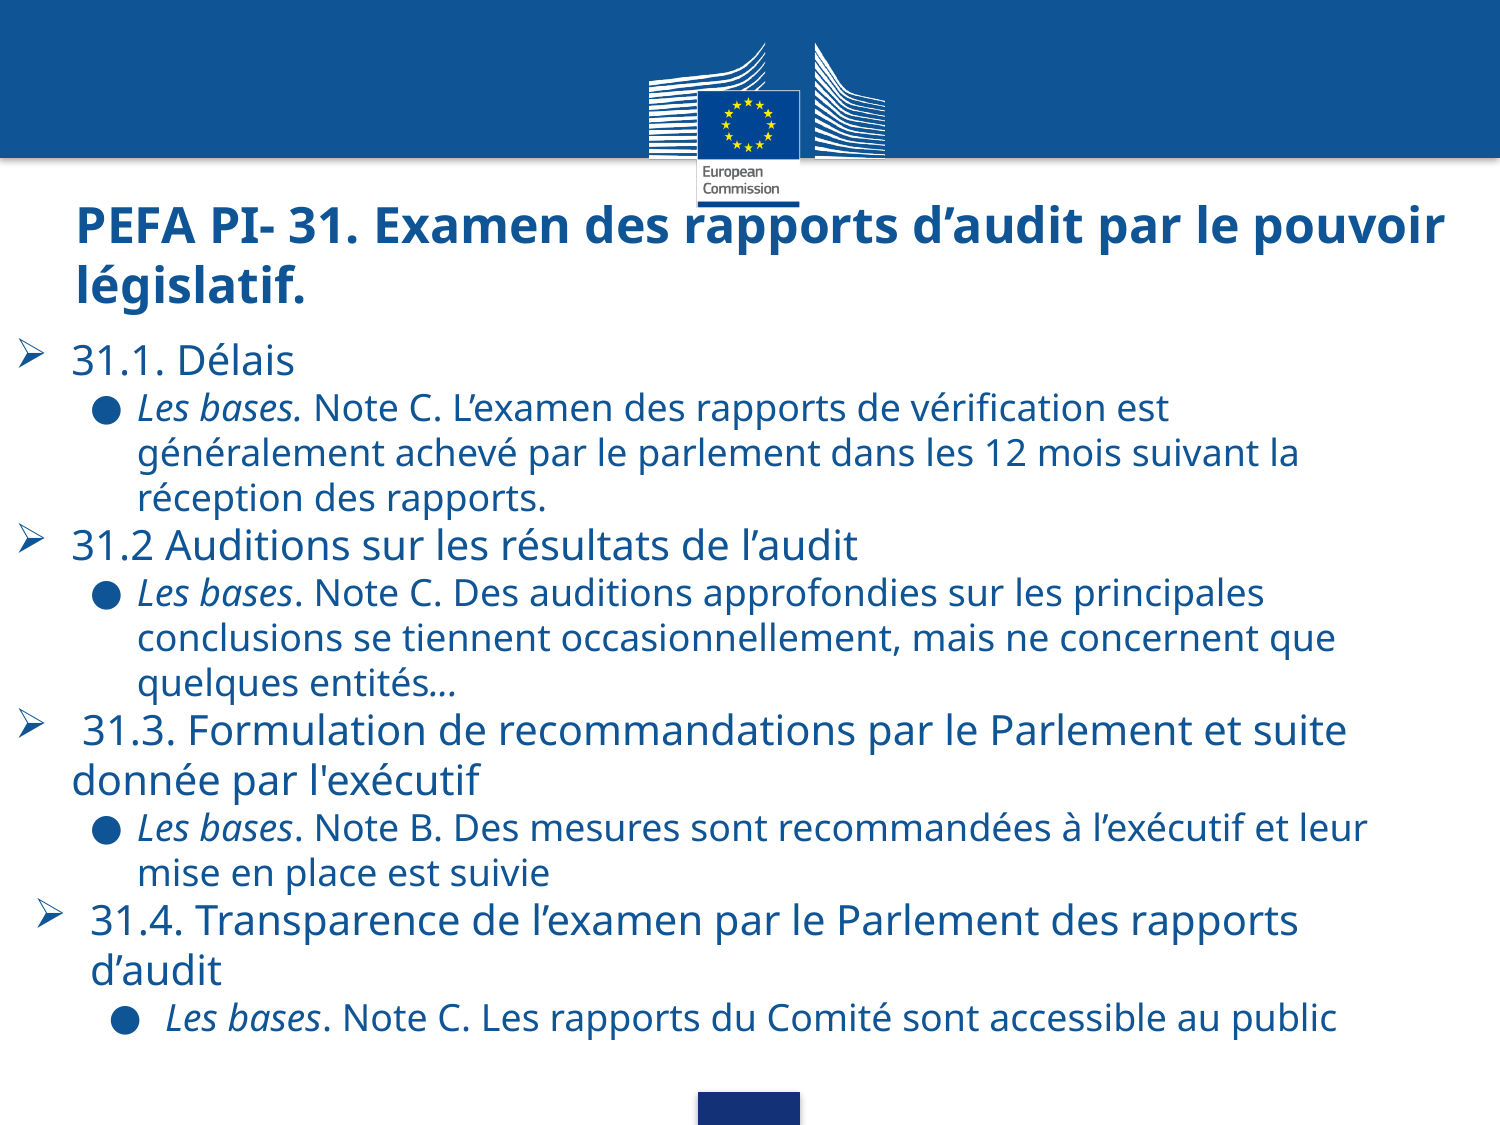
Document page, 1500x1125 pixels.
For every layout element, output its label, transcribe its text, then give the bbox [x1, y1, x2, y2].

picture [649, 42, 885, 164]
title PEFA PI- 31. Examen des rapports d’audit par le pouvoir législatif. [1, 164, 1500, 343]
list 31.1. Délais Les bases. Note C. L’examen des rapports de vérification est généralement achevé par le parlement dans les 12 mois suivant la réception des rapports. 31.2 Auditions sur les résultats de l’audit Les bases. Note C. Des auditions approfondies sur les principales conclusions se tiennent occasionnellement, mais ne concernent que quelques entités... 31.3. Formulation de recommandations par le Parlement et suite donnée par l'exécutif Les bases. Note B. Des mesures sont recommandées à l’exécutif et leur mise en place est suivie 31.4. Transparence de l’examen par le Parlement des rapports d’audit Les bases. Note C. Les rapports du Comité sont accessible au public [0, 326, 1436, 1095]
